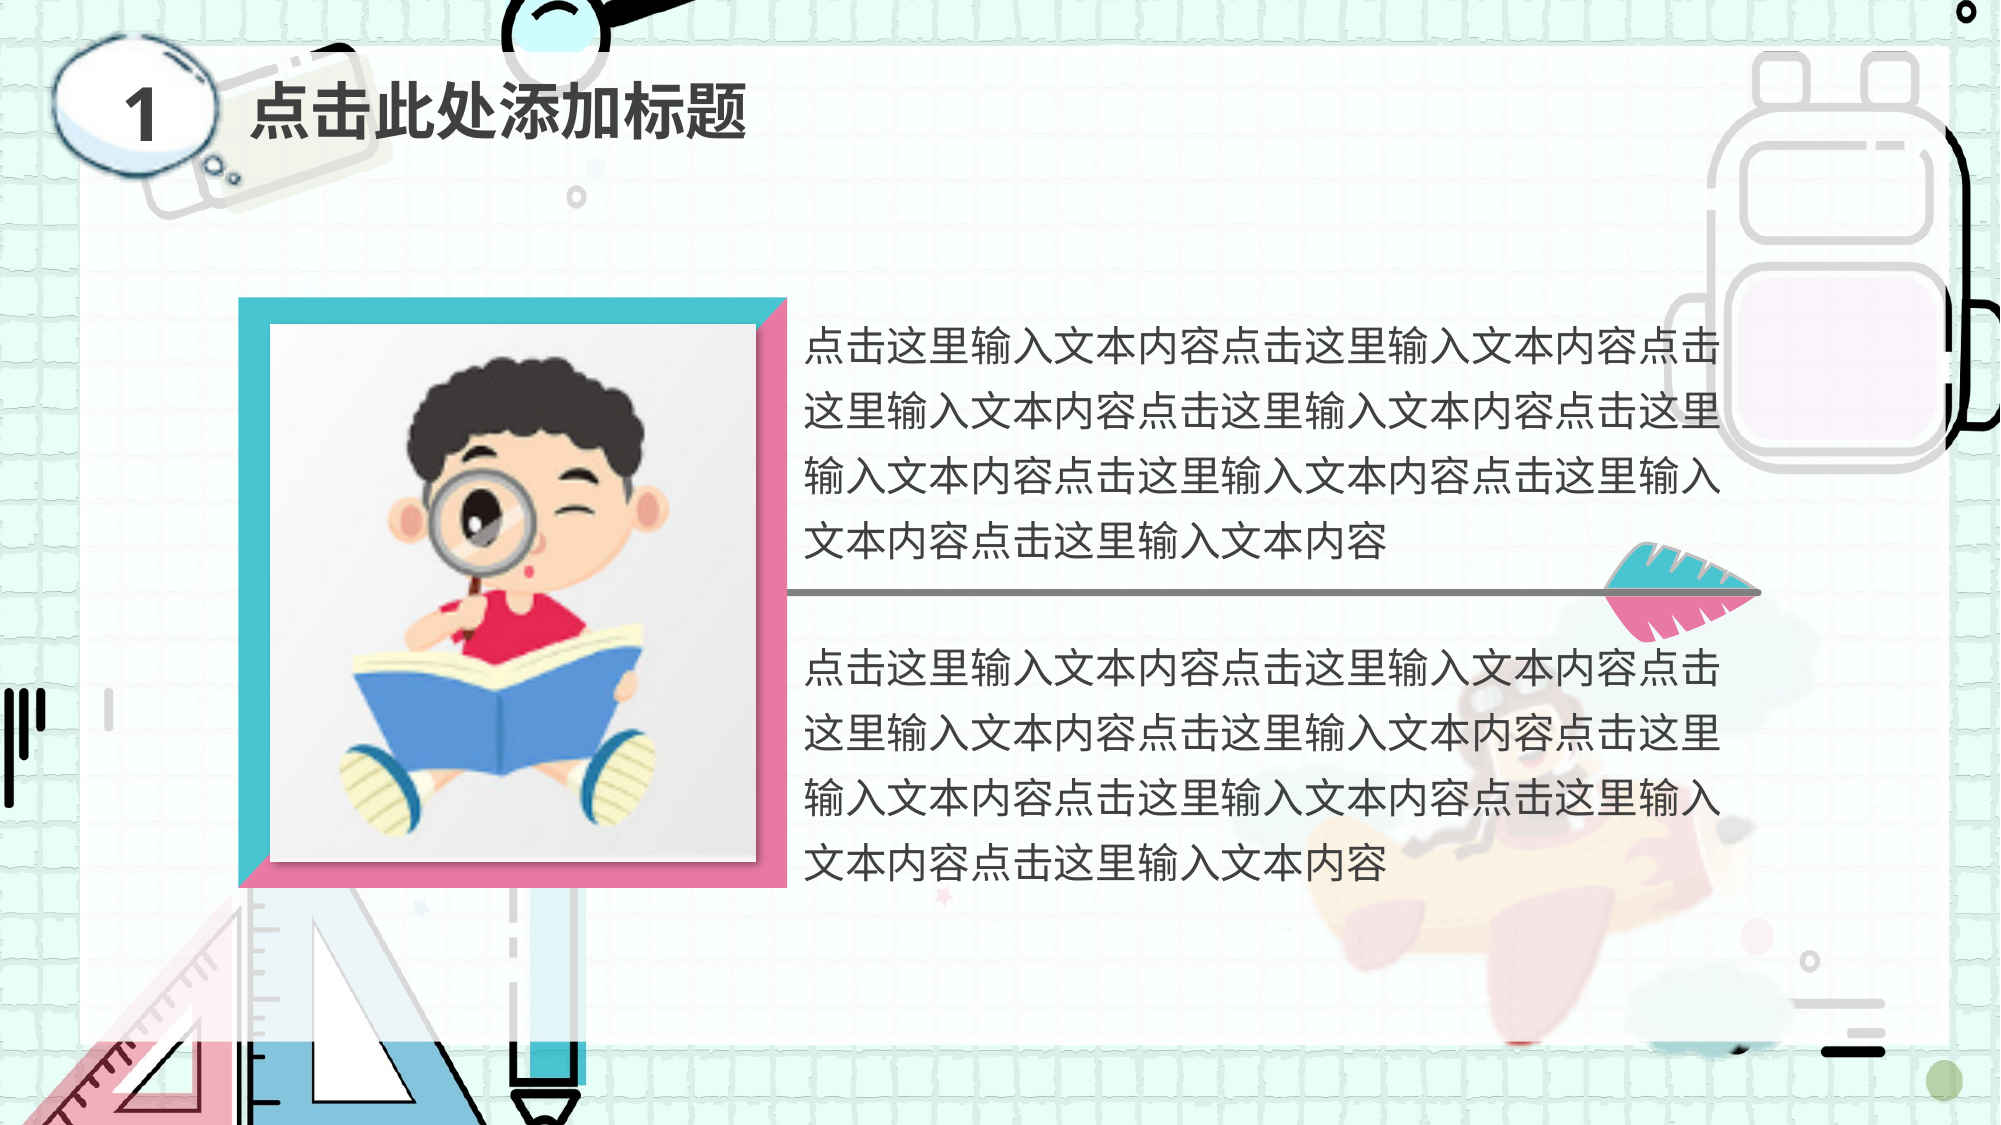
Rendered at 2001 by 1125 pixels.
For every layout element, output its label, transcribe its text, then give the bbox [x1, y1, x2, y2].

text_box 点击这里输入文本内容点击这里输入文本内容点击这里输入文本内容点击这里输入文本内容点击这里输入文本内容点击这里输入文本内容点击这里输入文本内容点击这里输入文本内容 [788, 297, 1762, 543]
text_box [238, 297, 788, 888]
text_box 点击这里输入文本内容点击这里输入文本内容点击这里输入文本内容点击这里输入文本内容点击这里输入文本内容点击这里输入文本内容点击这里输入文本内容点击这里输入文本内容 [788, 643, 1762, 895]
text_box 点击此处添加标题 [287, 64, 892, 154]
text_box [0, 0, 287, 225]
picture [0, 0, 2000, 1125]
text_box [788, 543, 1762, 643]
